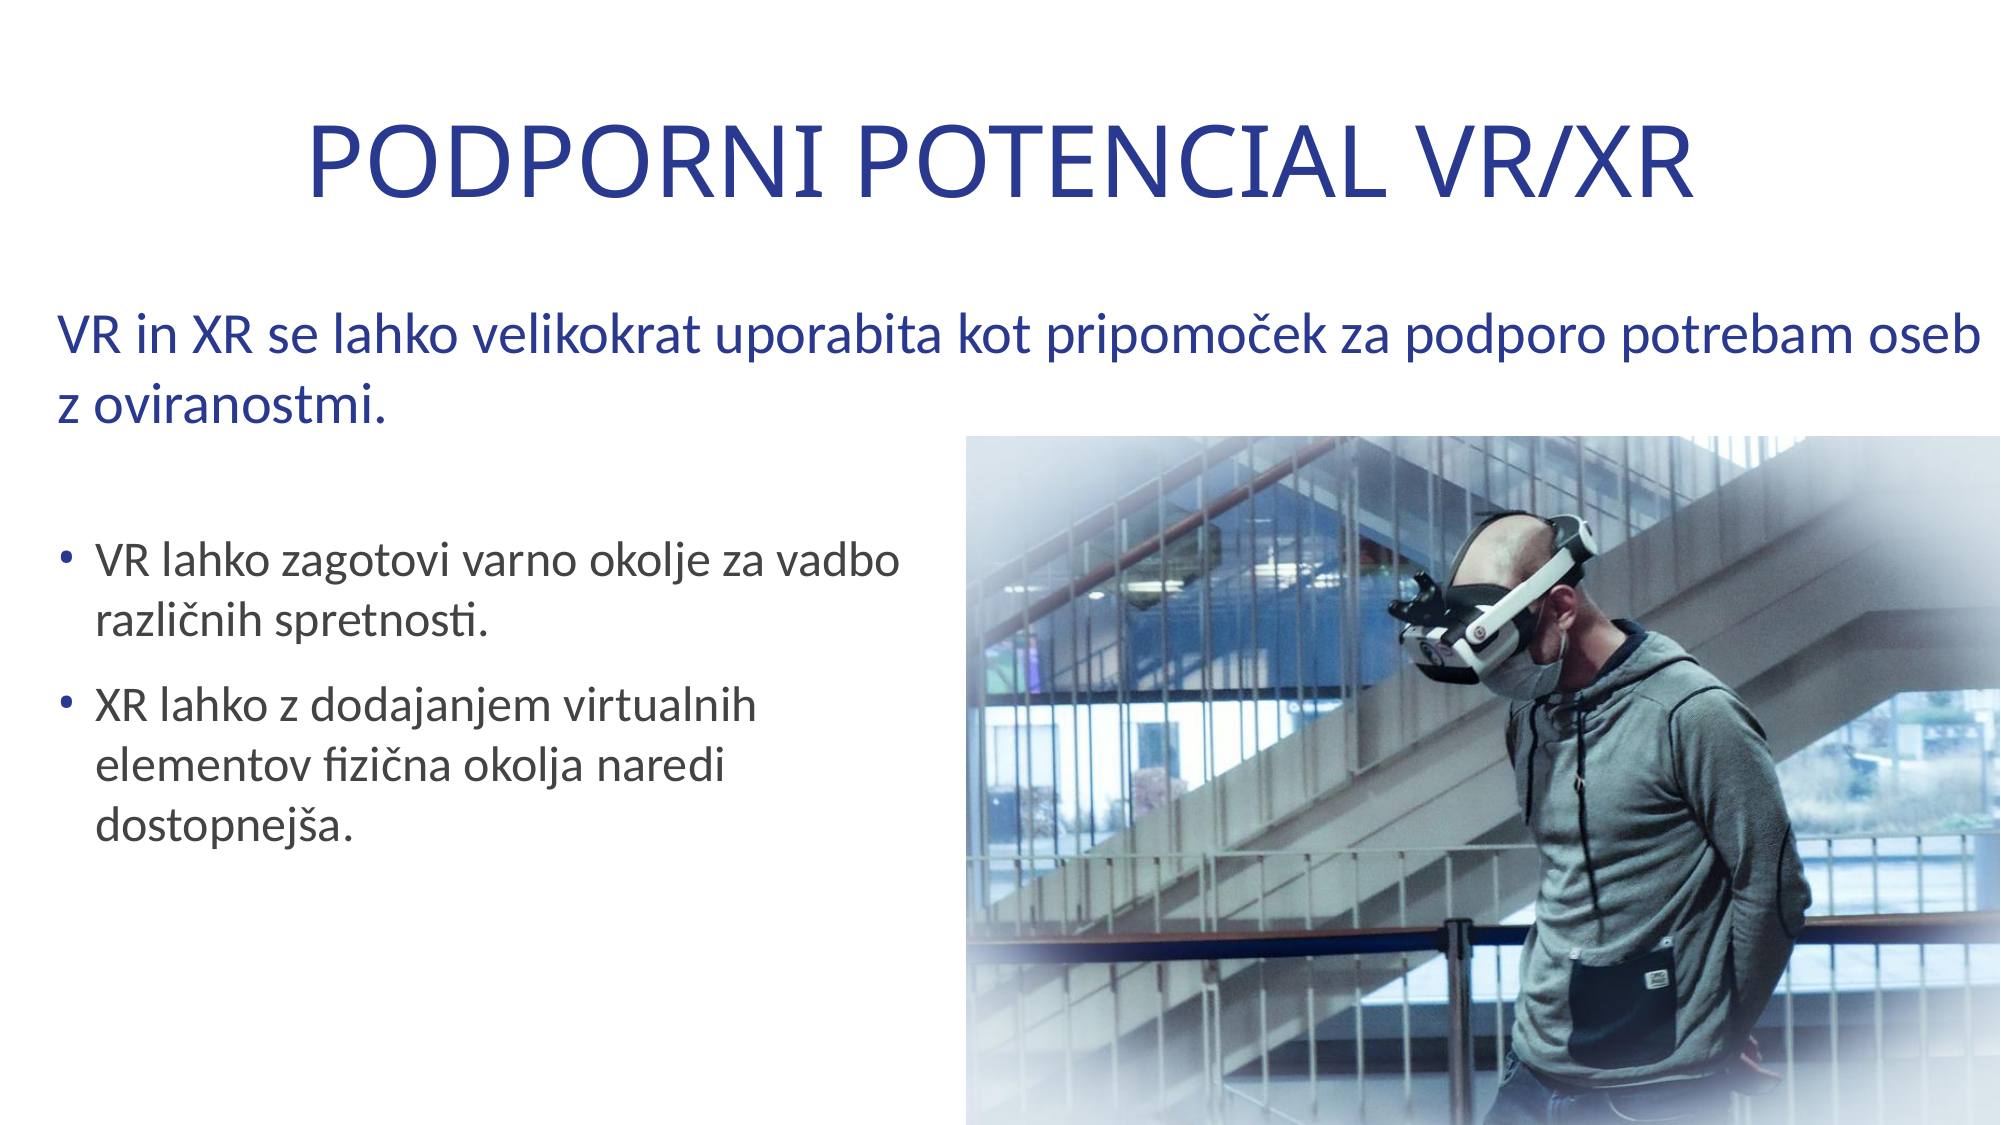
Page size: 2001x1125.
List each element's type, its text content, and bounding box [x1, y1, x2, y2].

picture [966, 435, 2000, 1125]
text_box VR in XR se lahko velikokrat uporabita kot pripomoček za podporo potrebam oseb z oviranostmi. [42, 287, 2000, 443]
list VR lahko zagotovi varno okolje za vadbo različnih spretnosti. XR lahko z dodajanjem virtualnih elementov fizična okolja naredi dostopnejša. [42, 518, 961, 1003]
title PODPORNI POTENCIAL VR/XR [137, 56, 1863, 274]
